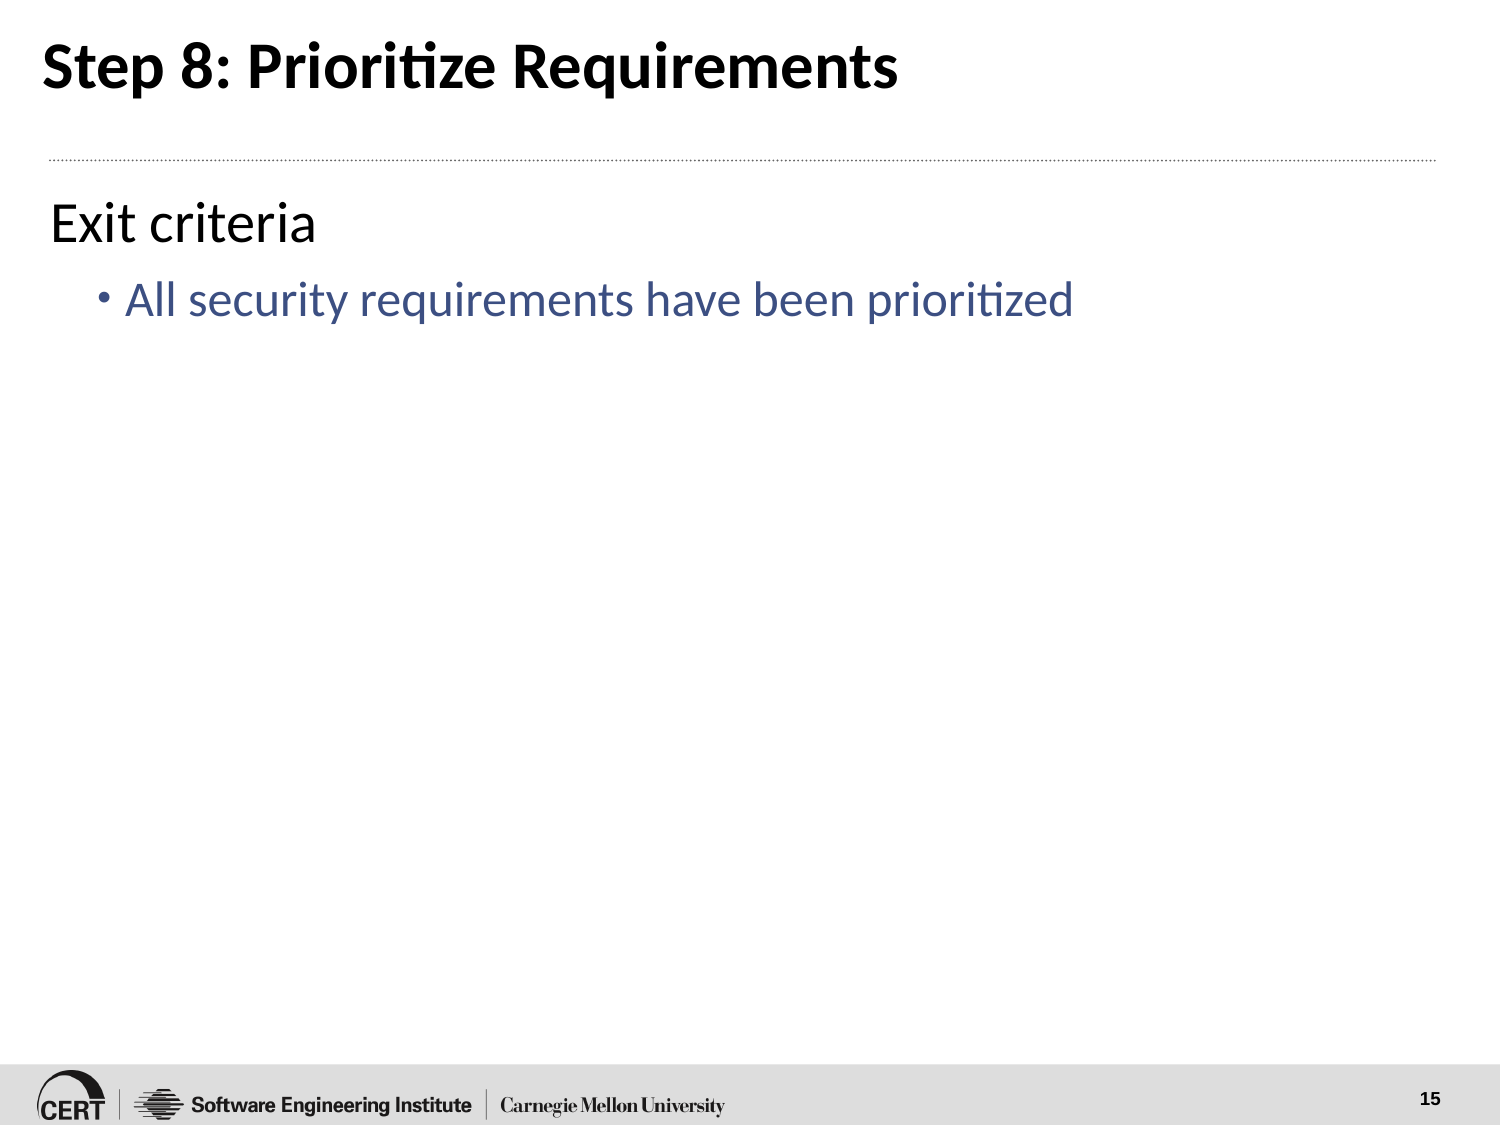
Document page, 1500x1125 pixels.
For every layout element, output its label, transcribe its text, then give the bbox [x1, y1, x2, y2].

list Exit criteria All security requirements have been prioritized [49, 187, 1438, 1001]
picture [37, 1069, 725, 1122]
title Step 8: Prioritize Requirements [42, 37, 1434, 155]
